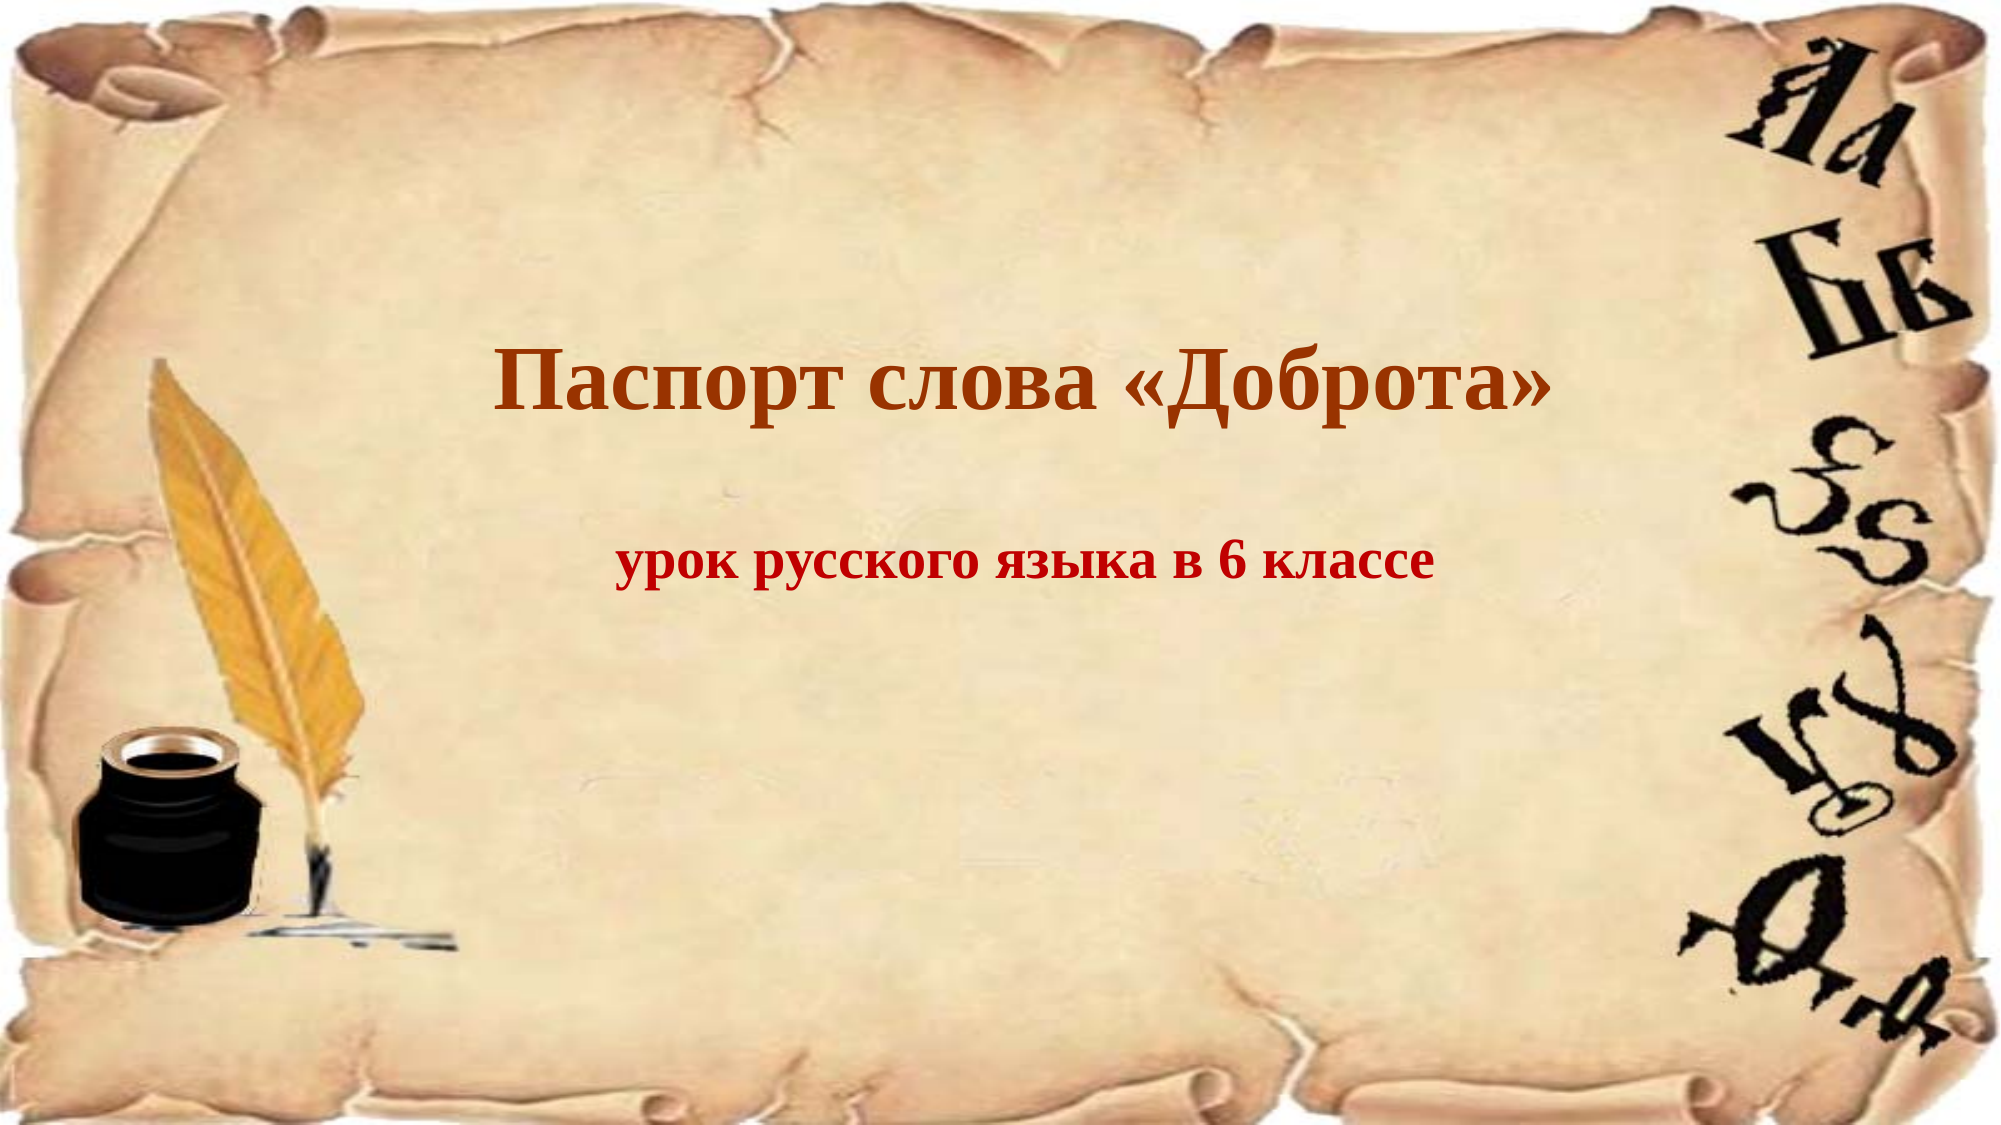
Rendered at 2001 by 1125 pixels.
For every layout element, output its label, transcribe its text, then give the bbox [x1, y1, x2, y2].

title Паспорт слова «Доброта» урок русского языка в 6 классе [373, 304, 1678, 617]
picture [0, 0, 2001, 1125]
